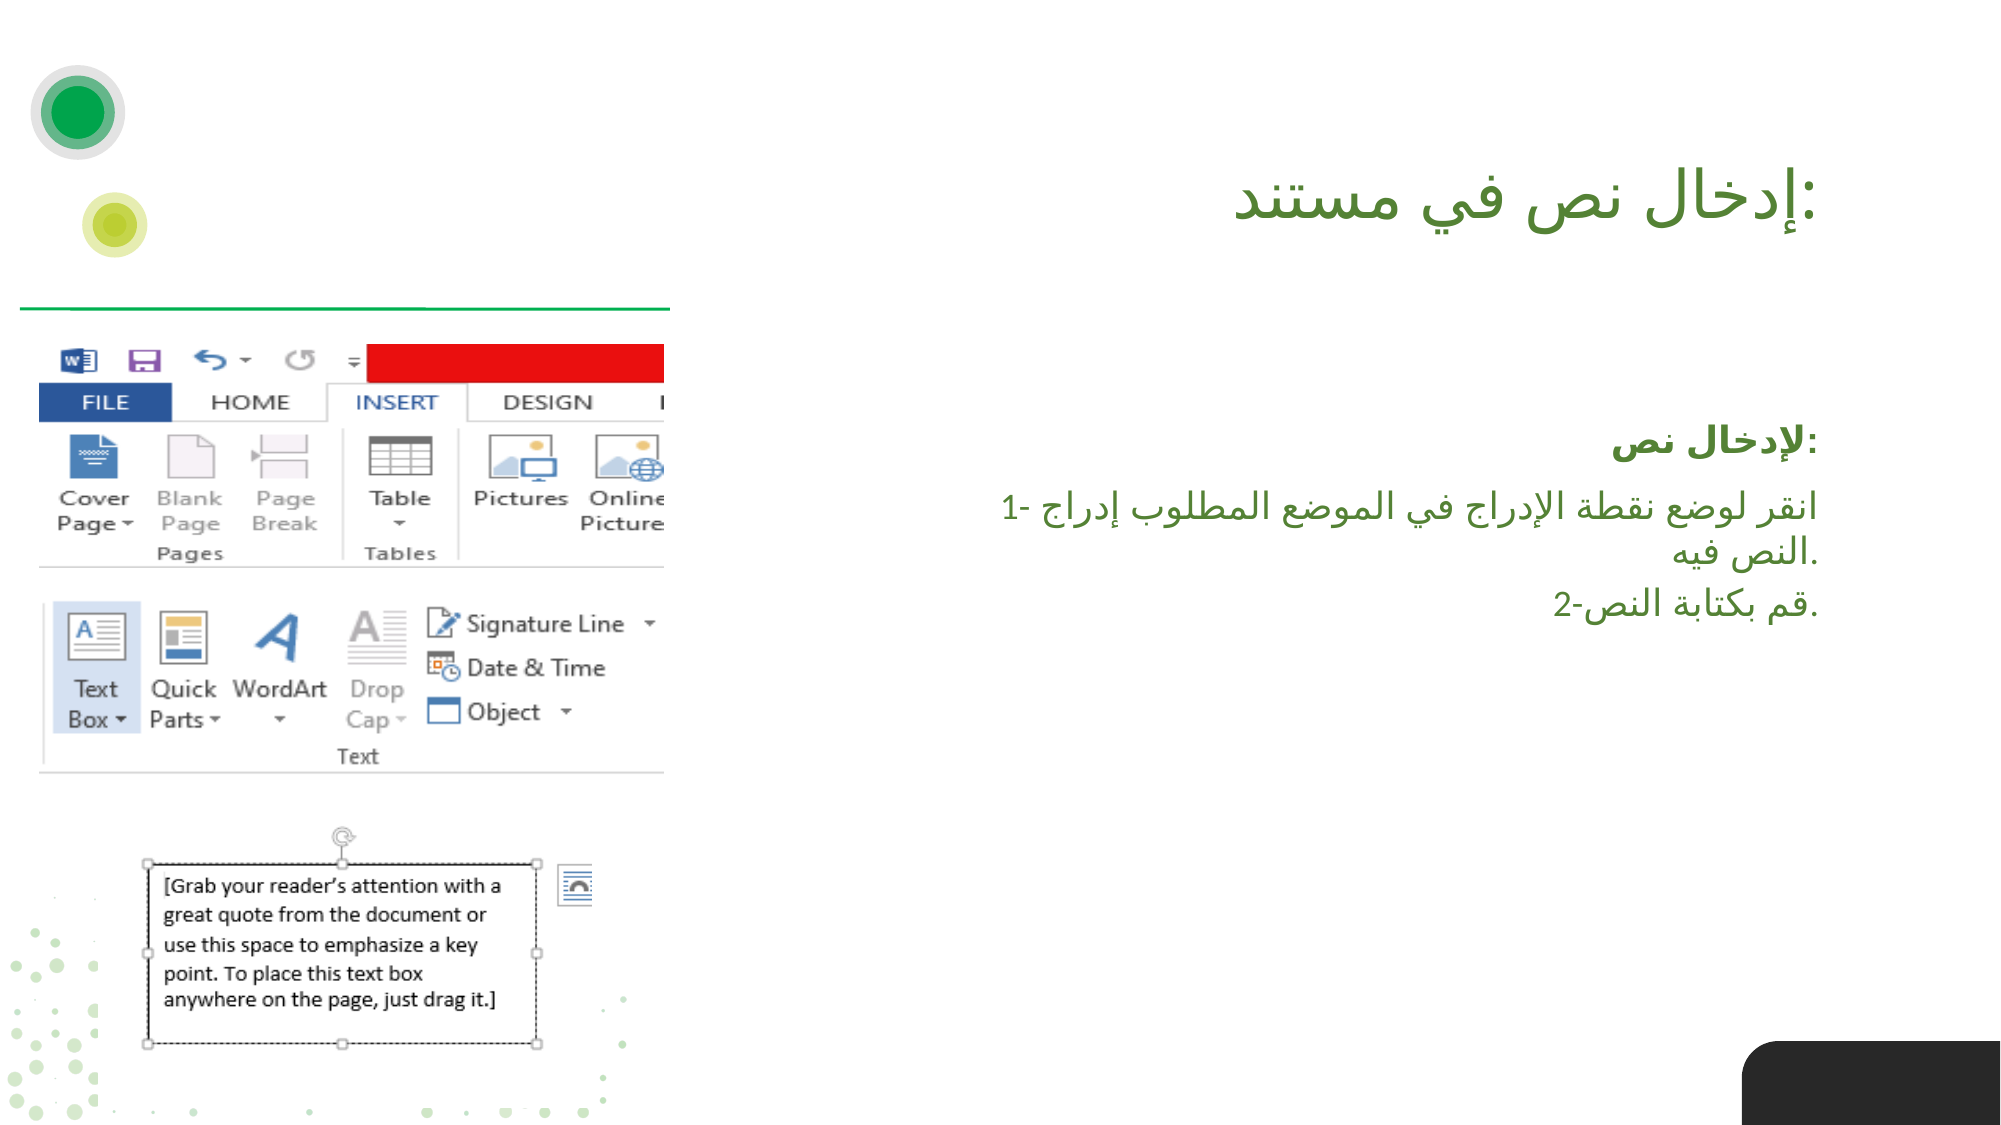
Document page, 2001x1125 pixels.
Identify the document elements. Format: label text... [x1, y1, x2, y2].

title إدخال نص في مستند: [311, 85, 1834, 309]
picture [39, 596, 664, 1108]
picture [39, 344, 664, 568]
text_box لإدخال نص: 1-انقر لوضع نقطة الإدراج في الموضع المطلوب إدراج النص فيه. 2-قم بكتابة النص. [19, 408, 1834, 632]
